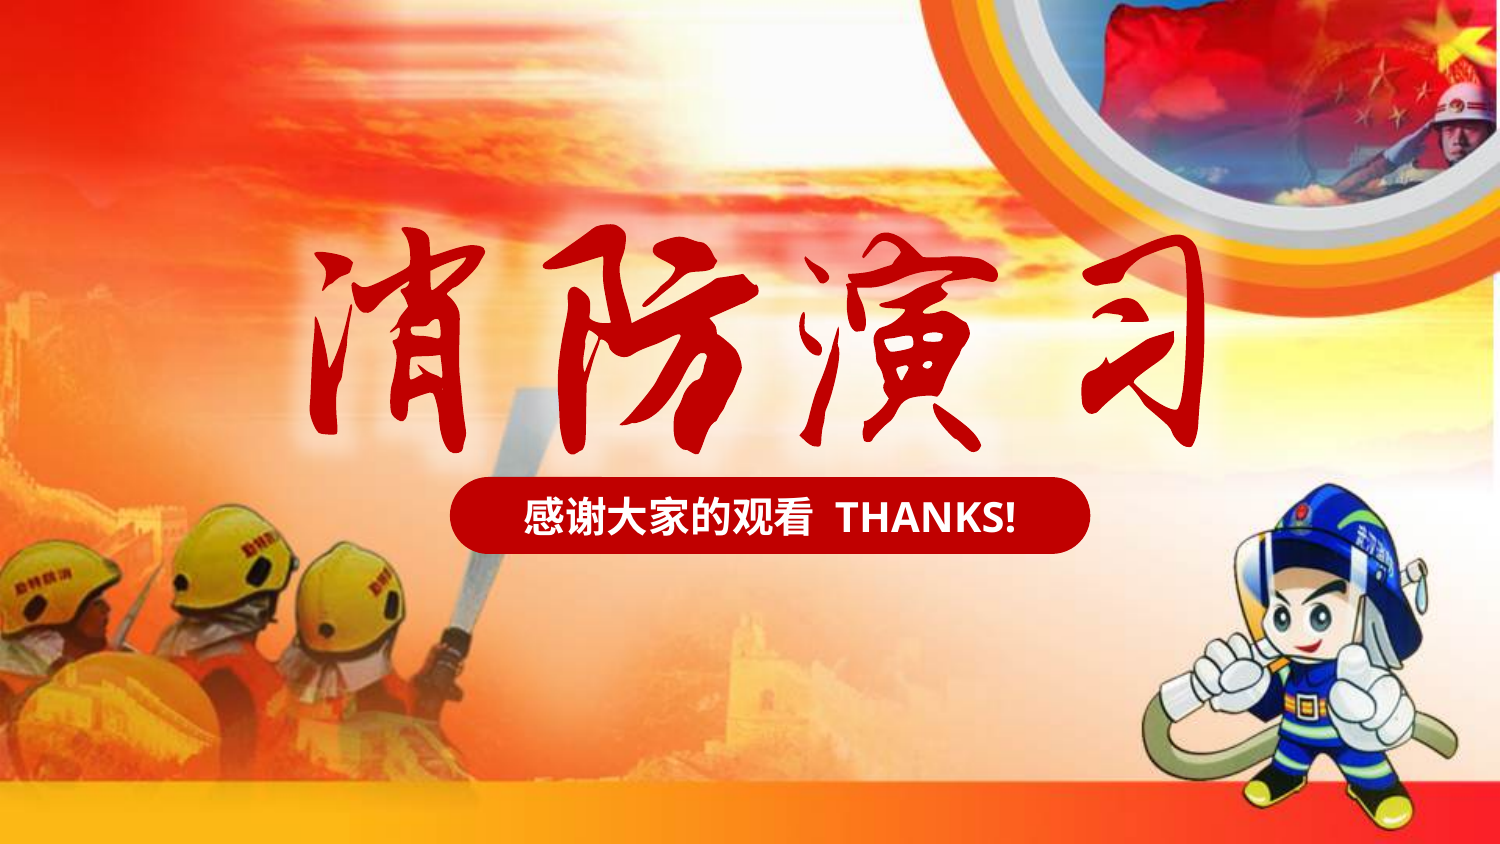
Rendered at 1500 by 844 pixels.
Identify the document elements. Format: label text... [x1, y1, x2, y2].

text_box [799, 311, 822, 356]
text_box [294, 213, 502, 471]
picture [0, 0, 1500, 844]
text_box [799, 326, 840, 447]
text_box [542, 224, 759, 455]
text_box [527, 210, 1014, 473]
text_box [519, 204, 1021, 476]
text_box [804, 256, 830, 284]
text_box [1081, 234, 1205, 448]
text_box [309, 304, 353, 435]
text_box [314, 251, 354, 291]
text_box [297, 217, 498, 467]
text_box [524, 207, 1017, 475]
text_box [351, 227, 486, 454]
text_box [784, 222, 1011, 466]
text_box [932, 403, 982, 453]
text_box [530, 214, 776, 469]
text_box [846, 232, 998, 443]
text_box [287, 207, 509, 478]
text_box 感谢大家的观看 THANKS! [448, 475, 1092, 556]
text_box [1061, 213, 1228, 472]
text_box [291, 210, 505, 474]
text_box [1071, 223, 1217, 461]
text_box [1064, 216, 1224, 468]
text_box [1067, 220, 1221, 465]
